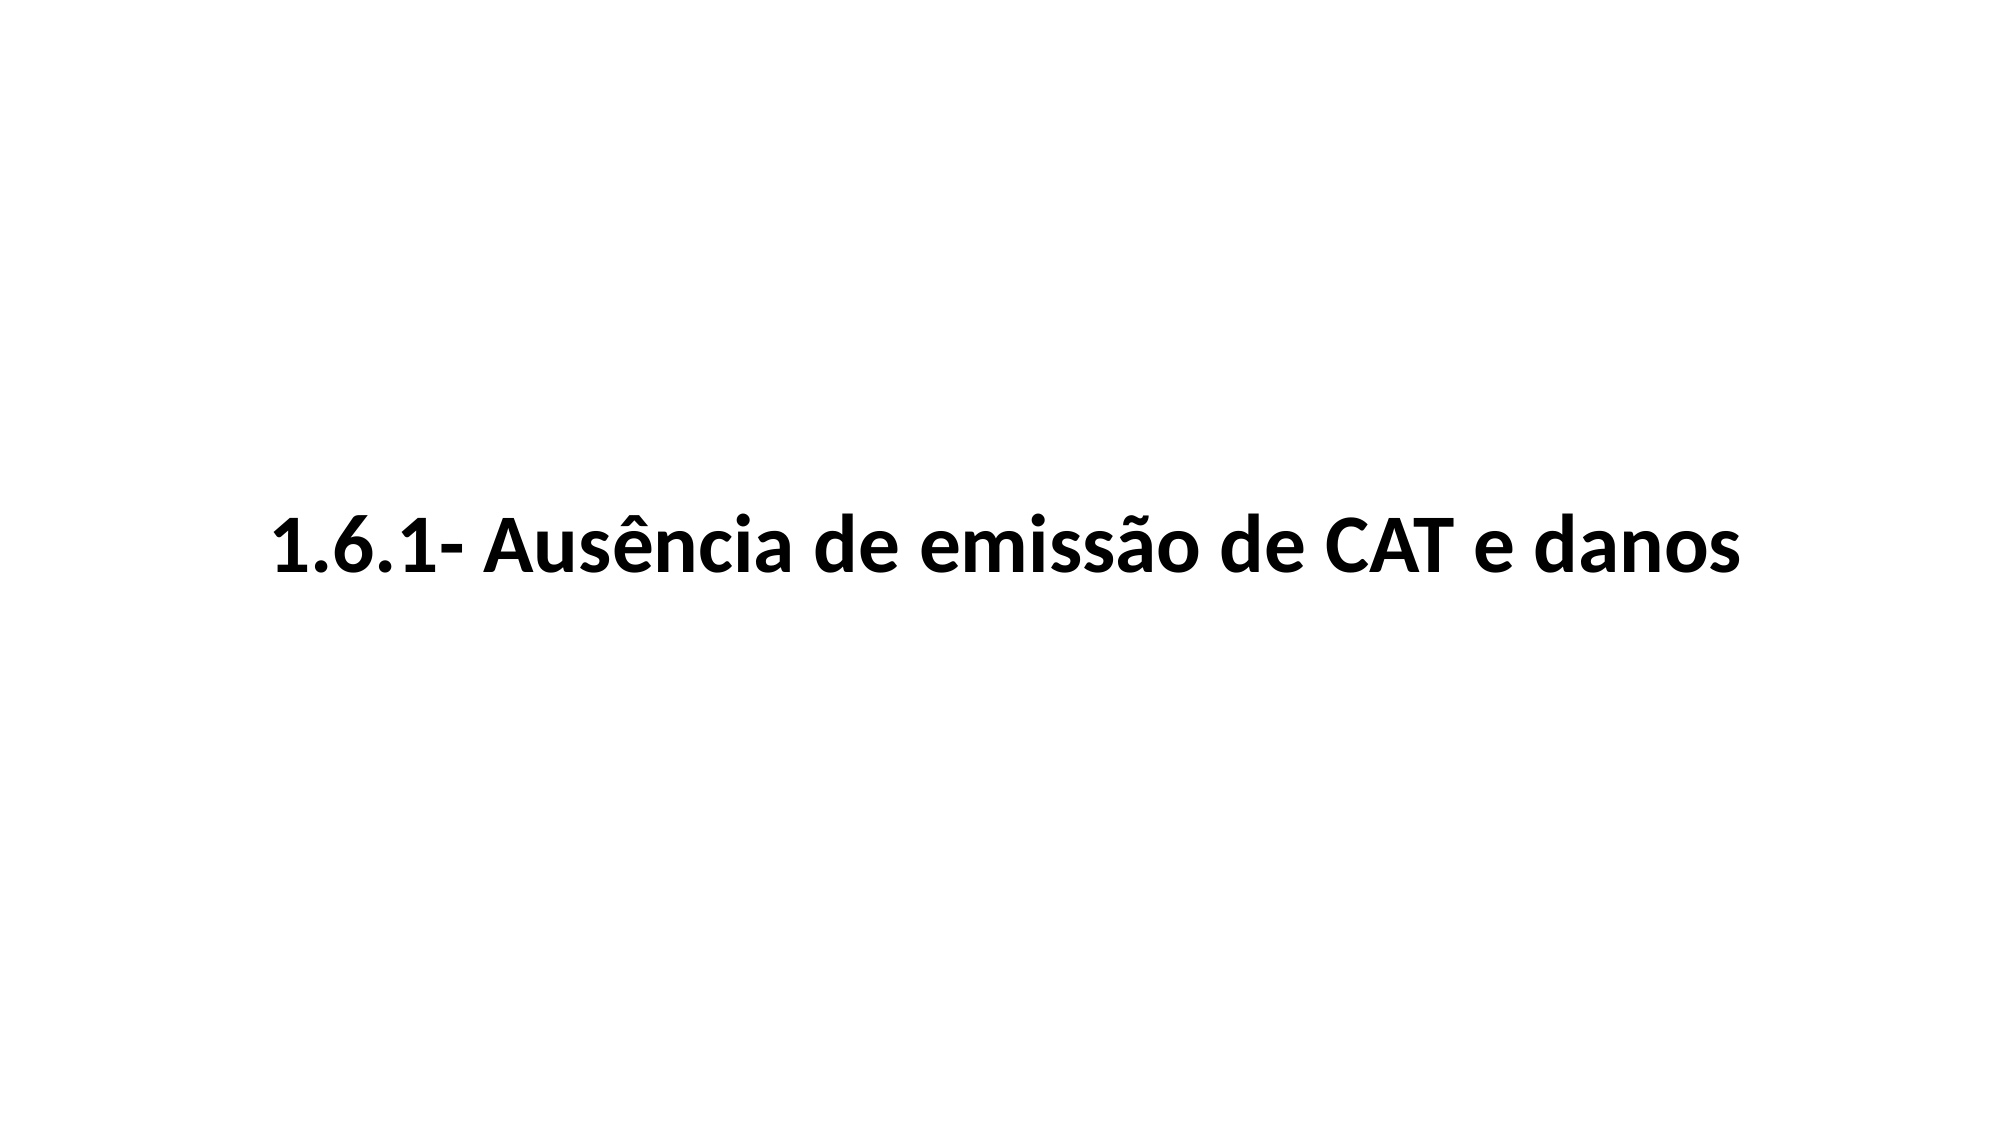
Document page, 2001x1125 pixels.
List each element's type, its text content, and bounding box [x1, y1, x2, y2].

text_box 1.6.1- Ausência de emissão de CAT e danos [34, 32, 1977, 732]
